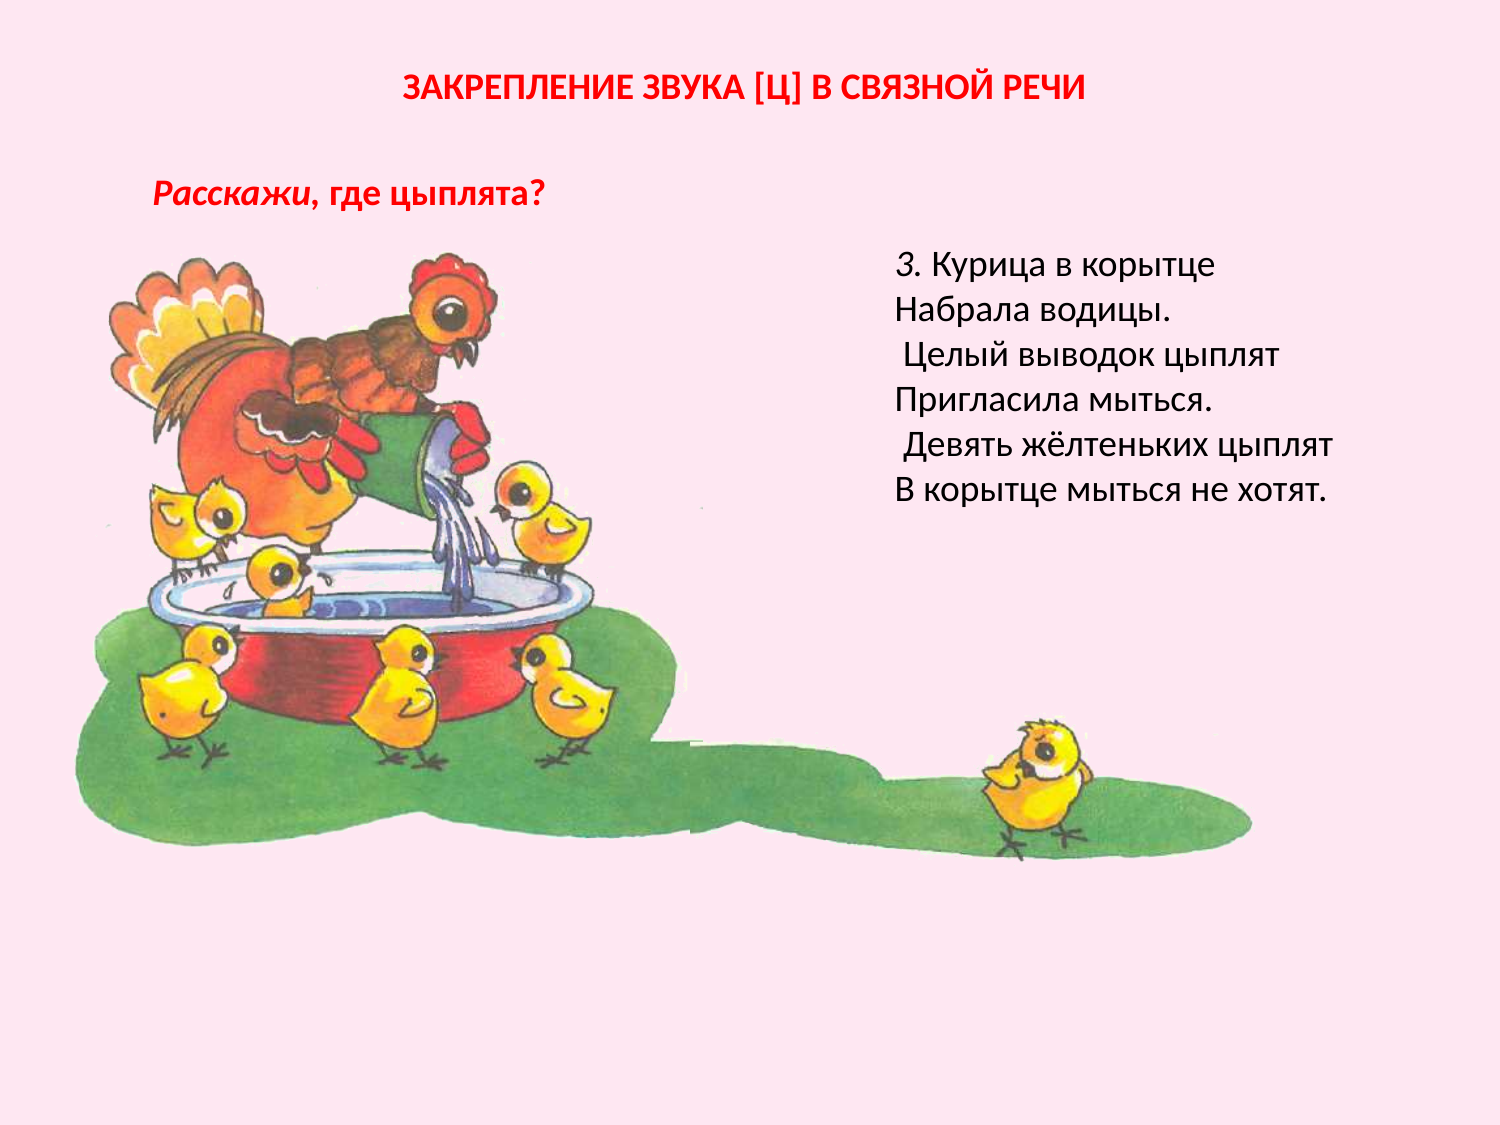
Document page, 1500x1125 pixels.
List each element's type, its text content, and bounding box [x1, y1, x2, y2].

text_box ЗАКРЕПЛЕНИЕ ЗВУКА [Ц] В СВЯЗНОЙ РЕЧИ [387, 54, 1102, 115]
text_box 3. Курица в корытце Набрала водицы. Целый выводок цыплят Пригласила мыться. Девять жёлтеньких цыплят В корытце мыться не хотят. [879, 231, 1400, 517]
picture [45, 232, 1391, 869]
text_box Расскажи, где цыплята? [137, 160, 562, 221]
